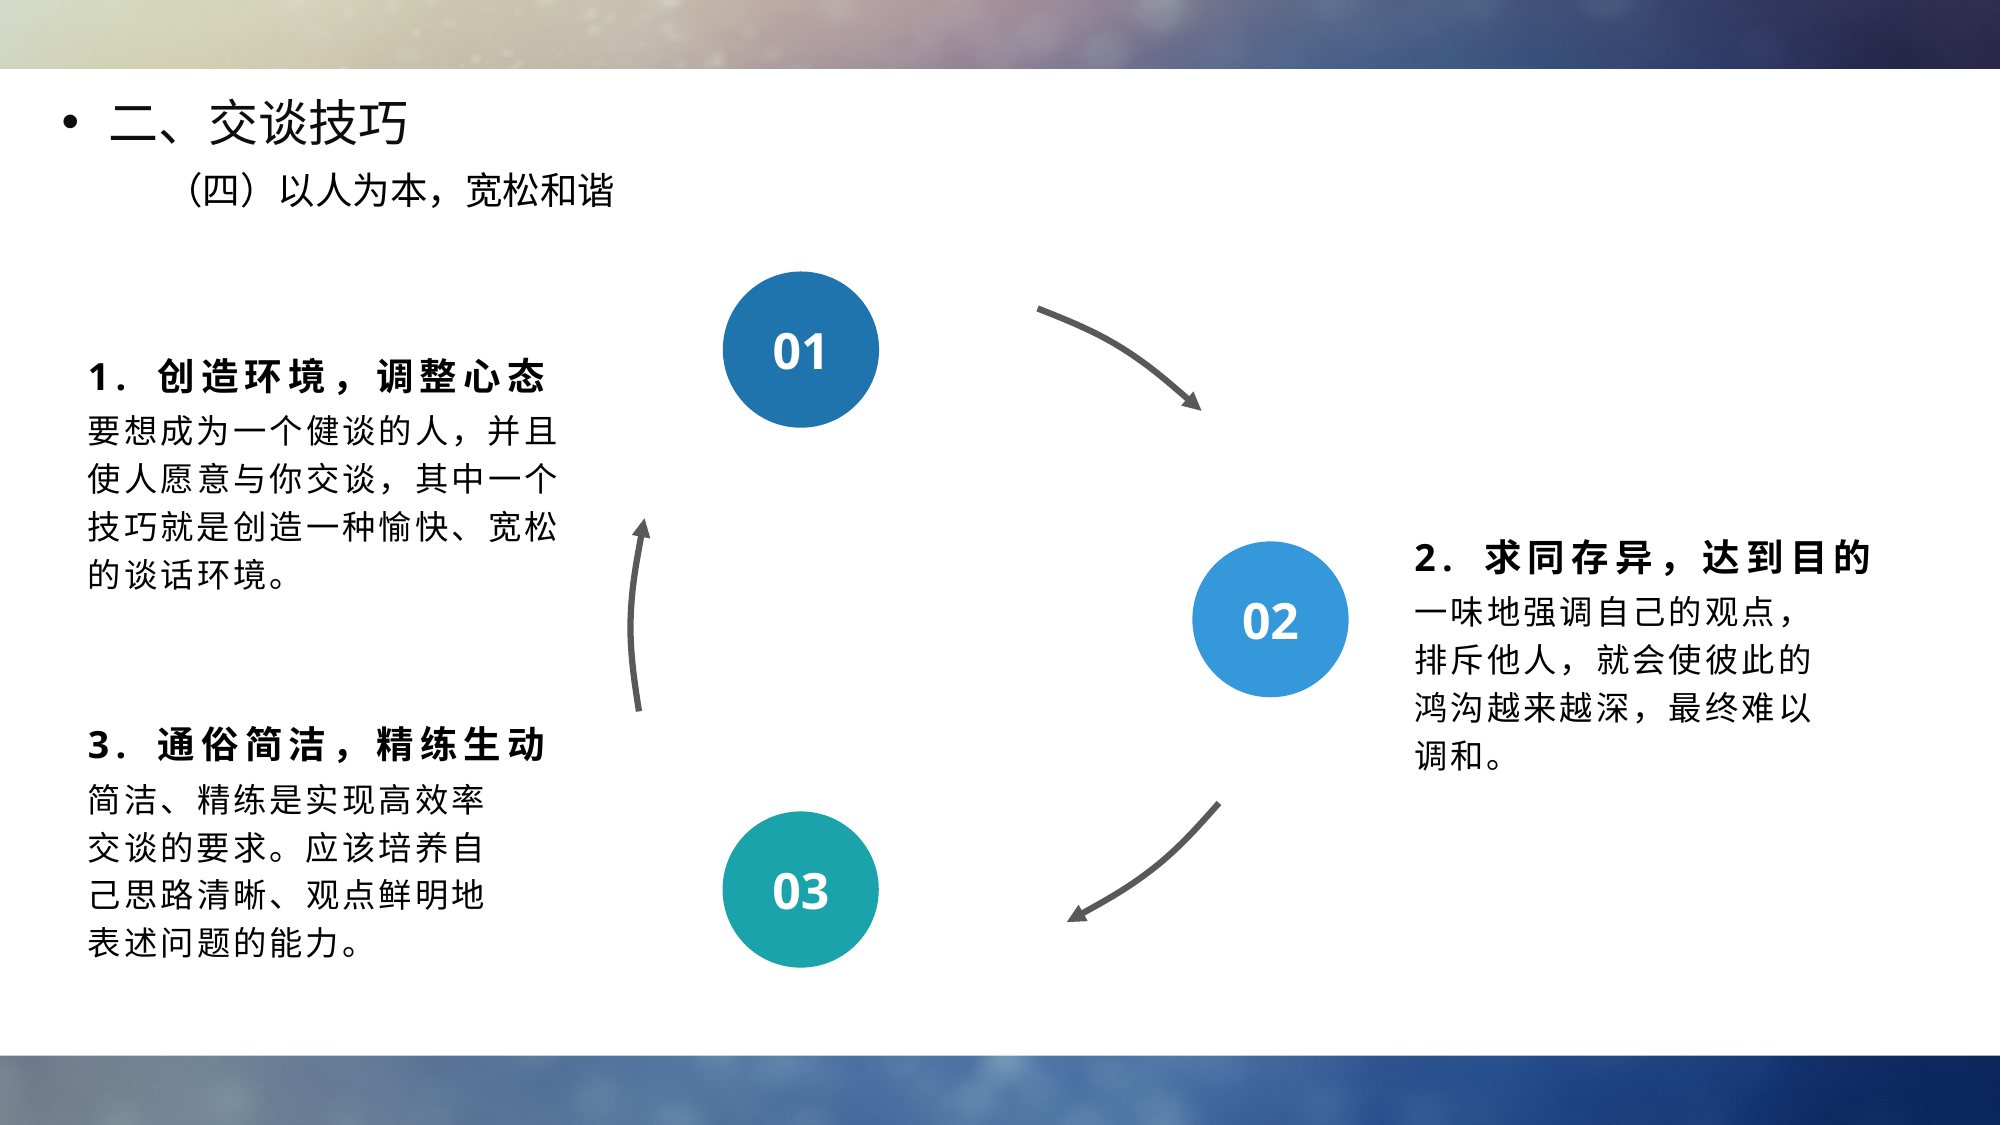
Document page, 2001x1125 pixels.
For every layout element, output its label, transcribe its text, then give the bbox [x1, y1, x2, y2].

text_box [1037, 307, 1202, 411]
text_box 2. 求同存异，达到目的 [1399, 513, 1928, 580]
text_box [1066, 802, 1220, 923]
text_box 要想成为一个健谈的人，并且使人愿意与你交谈，其中一个技巧就是创造一种愉快、宽松的谈话环境。 [73, 402, 593, 613]
picture [0, 0, 2000, 69]
text_box 01 [722, 271, 880, 428]
text_box （四）以人为本，宽松和谐 [150, 159, 631, 220]
text_box 3. 通俗简洁，精练生动 [73, 700, 648, 767]
picture [0, 1056, 2000, 1125]
text_box 简洁、精练是实现高效率交谈的要求。应该培养自己思路清晰、观点鲜明地表述问题的能力。 [73, 770, 526, 968]
text_box 二、交谈技巧 [46, 84, 1047, 160]
text_box [629, 518, 649, 712]
text_box 1. 创造环境，调整心态 [73, 332, 614, 398]
text_box 一味地强调自己的观点，排斥他人，就会使彼此的鸿沟越来越深，最终难以调和。 [1399, 583, 1853, 812]
text_box 03 [722, 811, 879, 968]
text_box 02 [1192, 541, 1349, 698]
